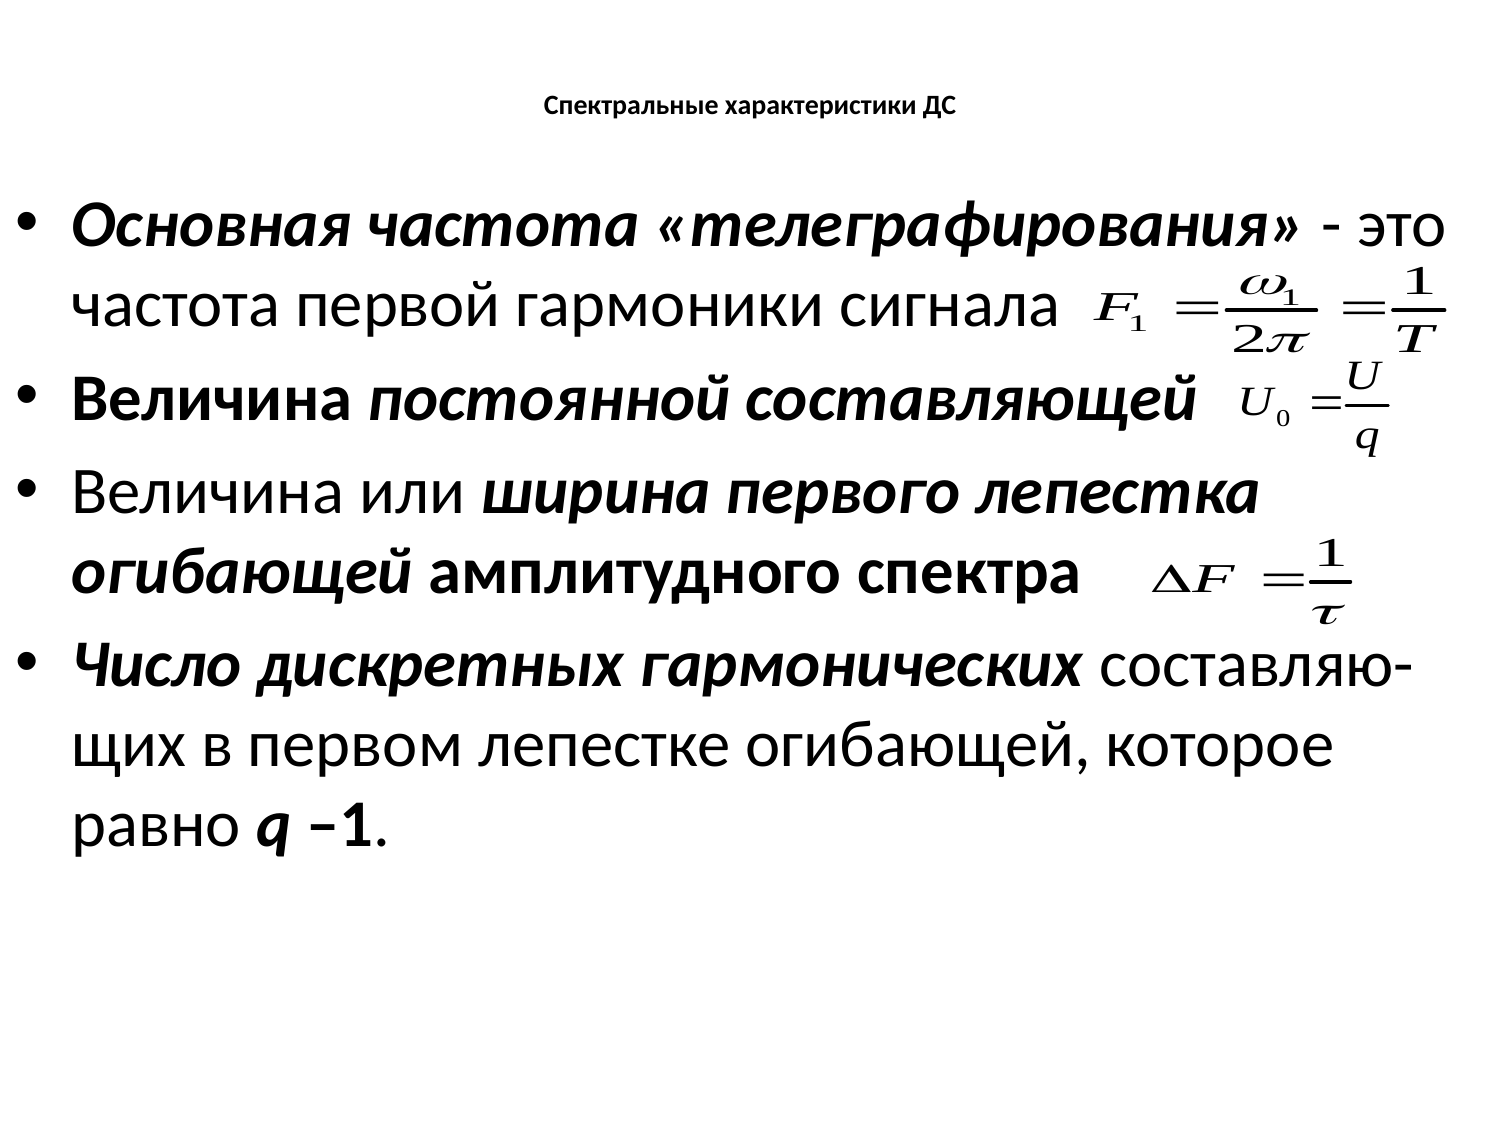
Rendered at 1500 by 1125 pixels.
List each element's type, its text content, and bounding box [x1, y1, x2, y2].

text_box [1080, 255, 1459, 362]
title Спектральные характеристики ДС [75, 45, 1425, 161]
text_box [1139, 526, 1365, 634]
list Основная частота «телеграфирования» - это частота первой гармоники сигнала Величина постоянной составляющей Величина или ширина первого лепестка огибающей амплитудного спектра Число дискретных гармонических составляю- щих в первом лепестке огибающей, которое равно q –1. [0, 172, 1500, 1125]
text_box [1233, 349, 1400, 469]
